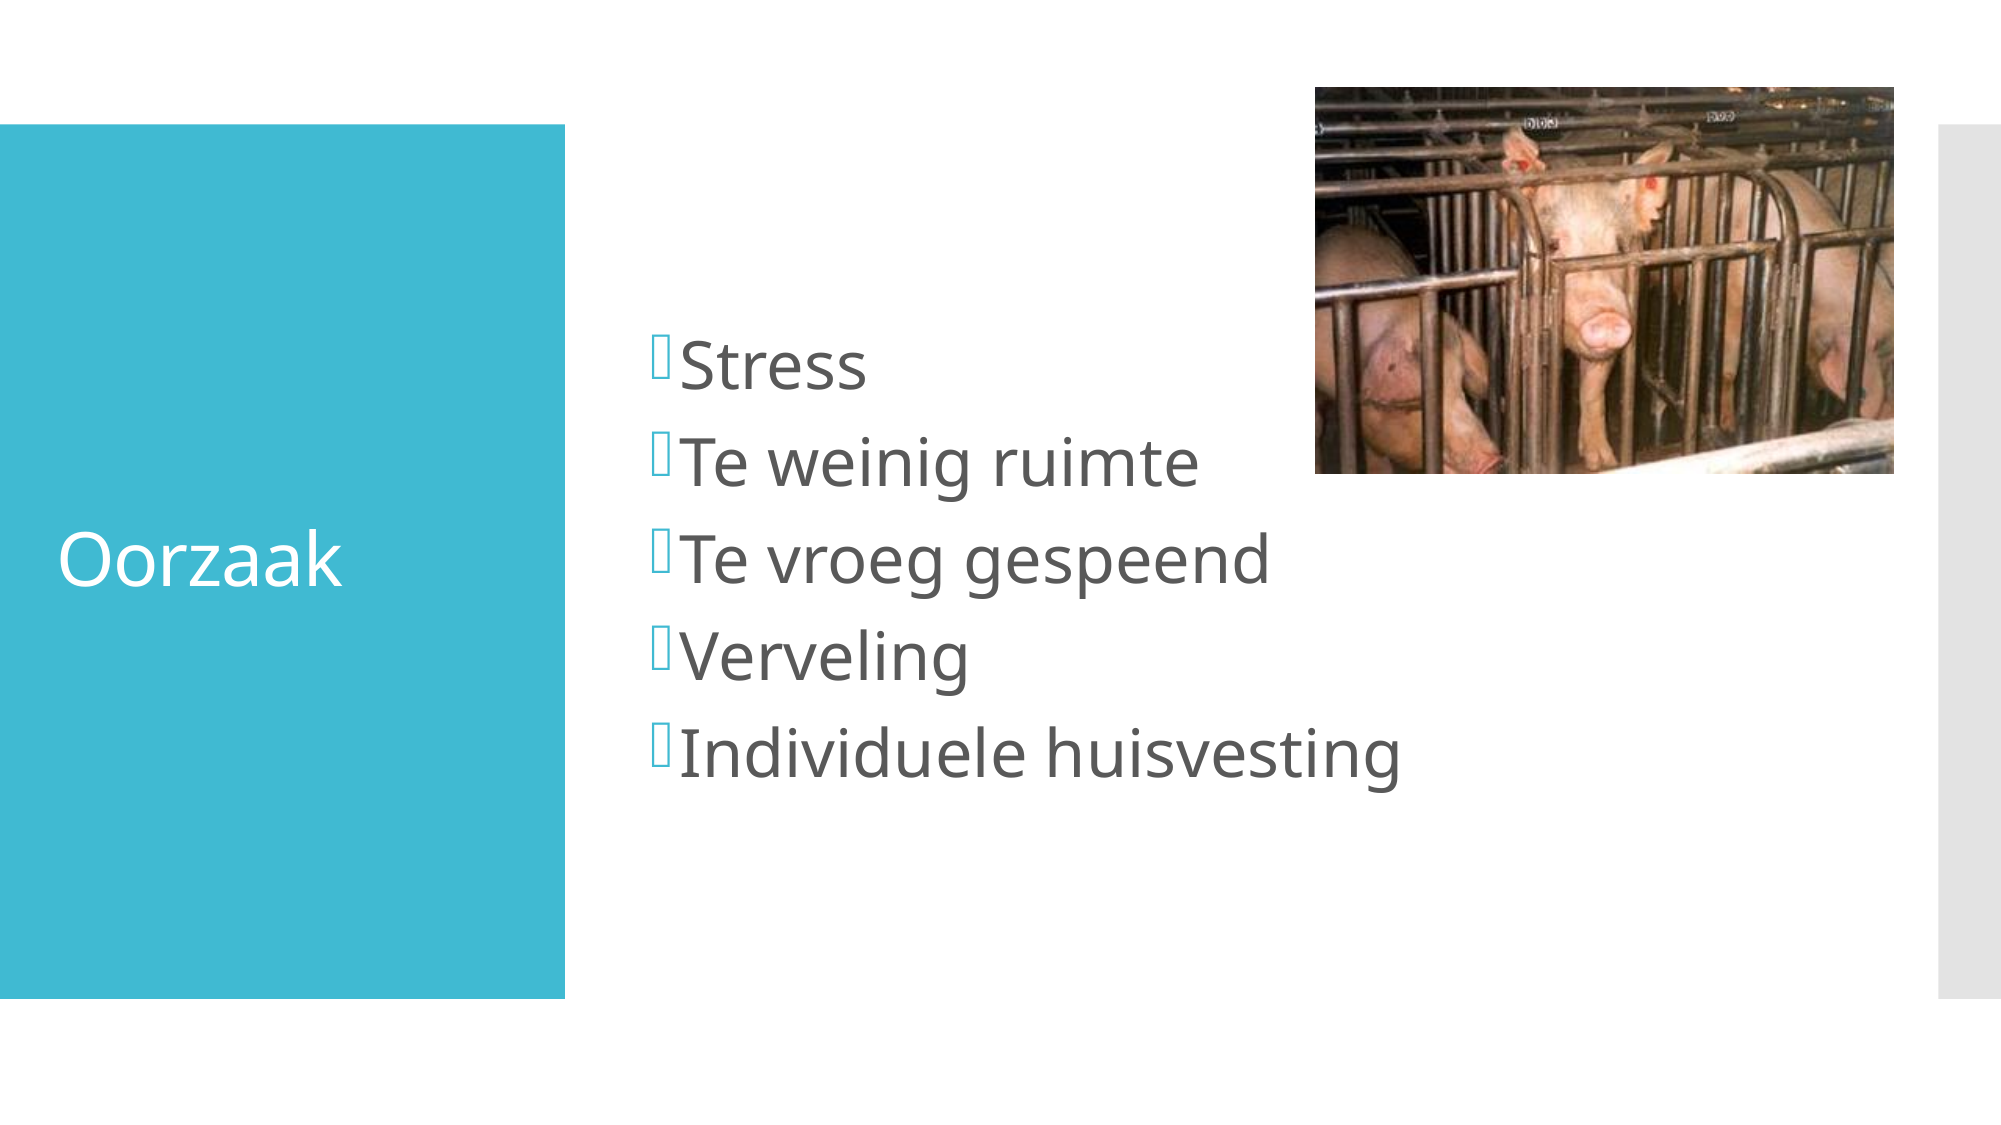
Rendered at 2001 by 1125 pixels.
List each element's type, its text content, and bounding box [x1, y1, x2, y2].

list Stress Te weinig ruimte Te vroeg gespeend Verveling Individuele huisvesting [634, 141, 1835, 982]
title Oorzaak [41, 184, 525, 940]
picture [1315, 86, 1894, 474]
